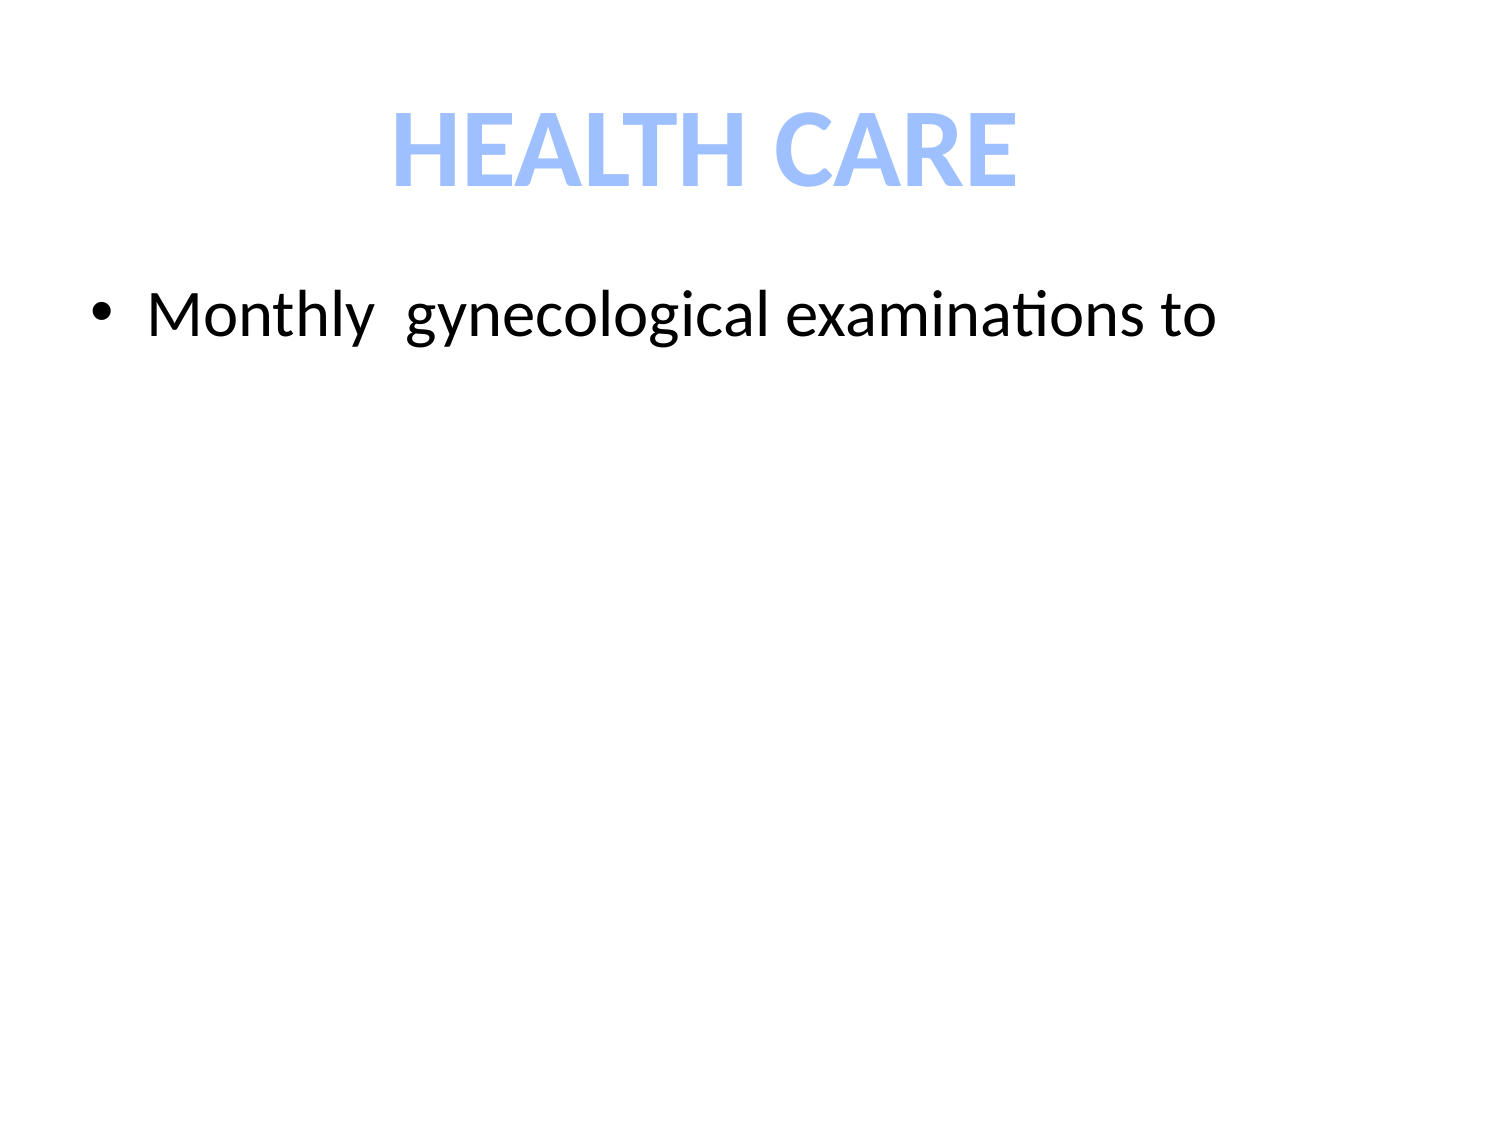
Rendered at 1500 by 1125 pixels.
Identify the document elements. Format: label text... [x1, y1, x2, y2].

list Monthly gynecological examinations to [75, 262, 1425, 1005]
text_box HEALTH CARE [375, 66, 1036, 217]
